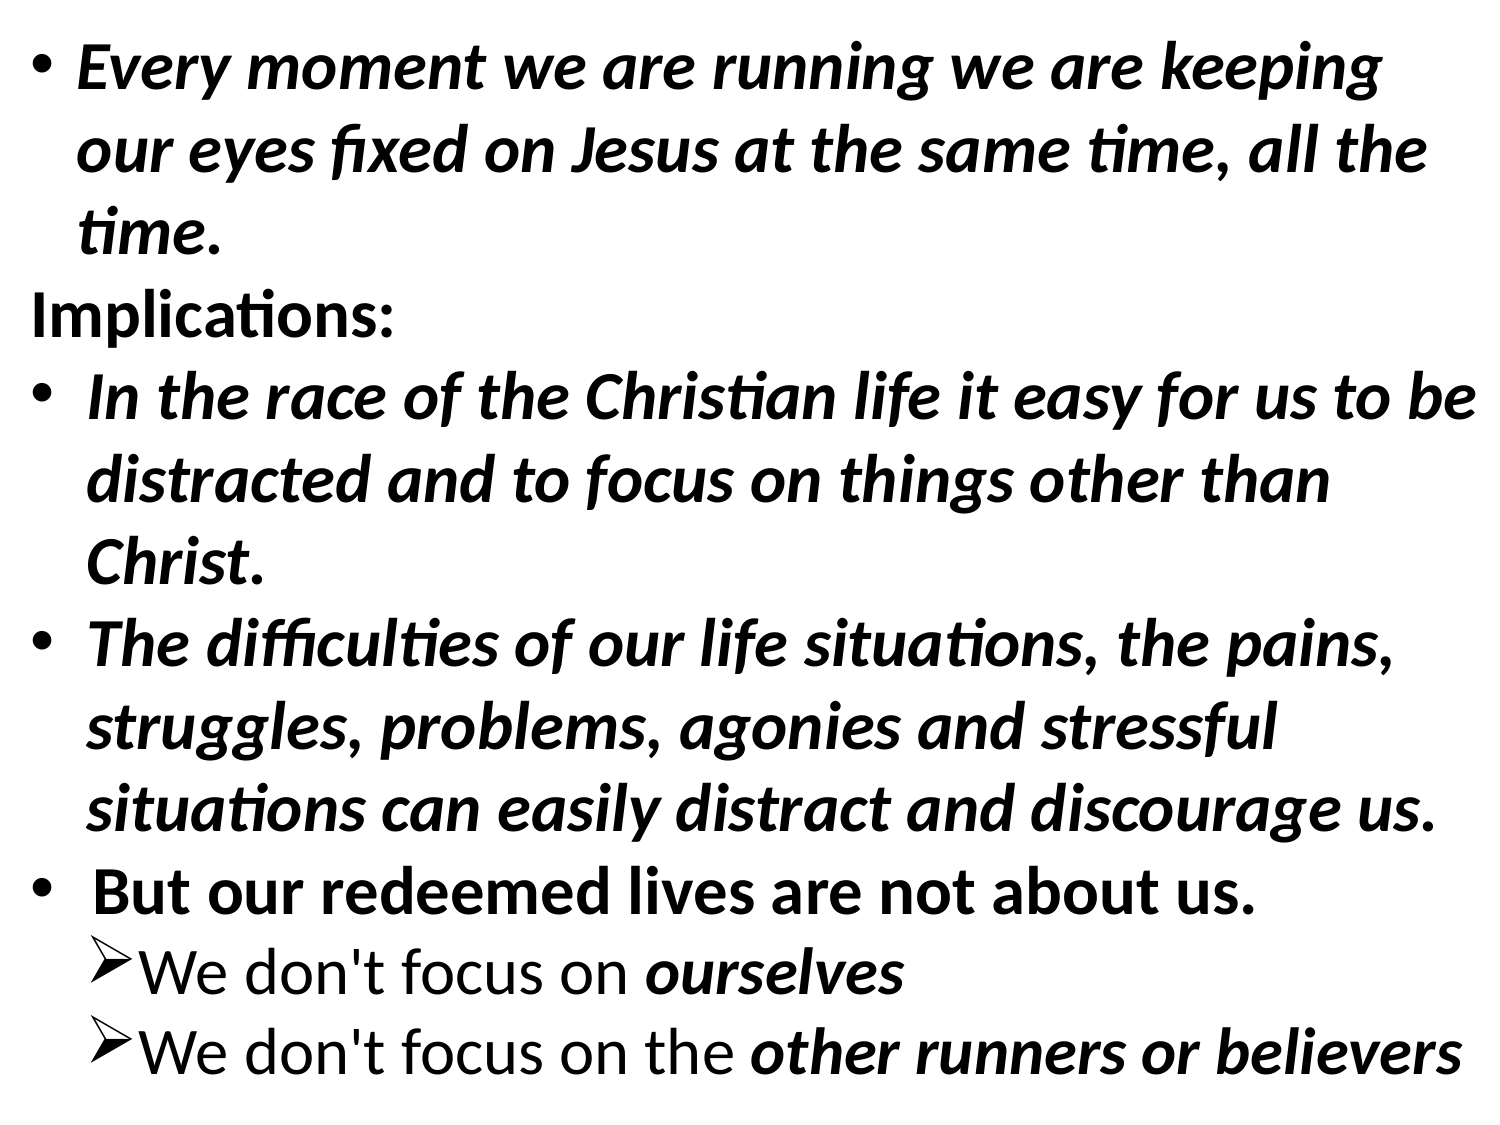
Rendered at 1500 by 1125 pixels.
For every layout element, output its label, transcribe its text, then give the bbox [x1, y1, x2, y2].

text_box Every moment we are running we are keeping our eyes fixed on Jesus at the same time, all the time. Implications: In the race of the Christian life it easy for us to be distracted and to focus on things other than Christ. The difficulties of our life situations, the pains, struggles, problems, agonies and stressful situations can easily distract and discourage us. But our redeemed lives are not about us. We don't focus on ourselves We don't focus on the other runners or believers [15, 13, 1500, 1125]
